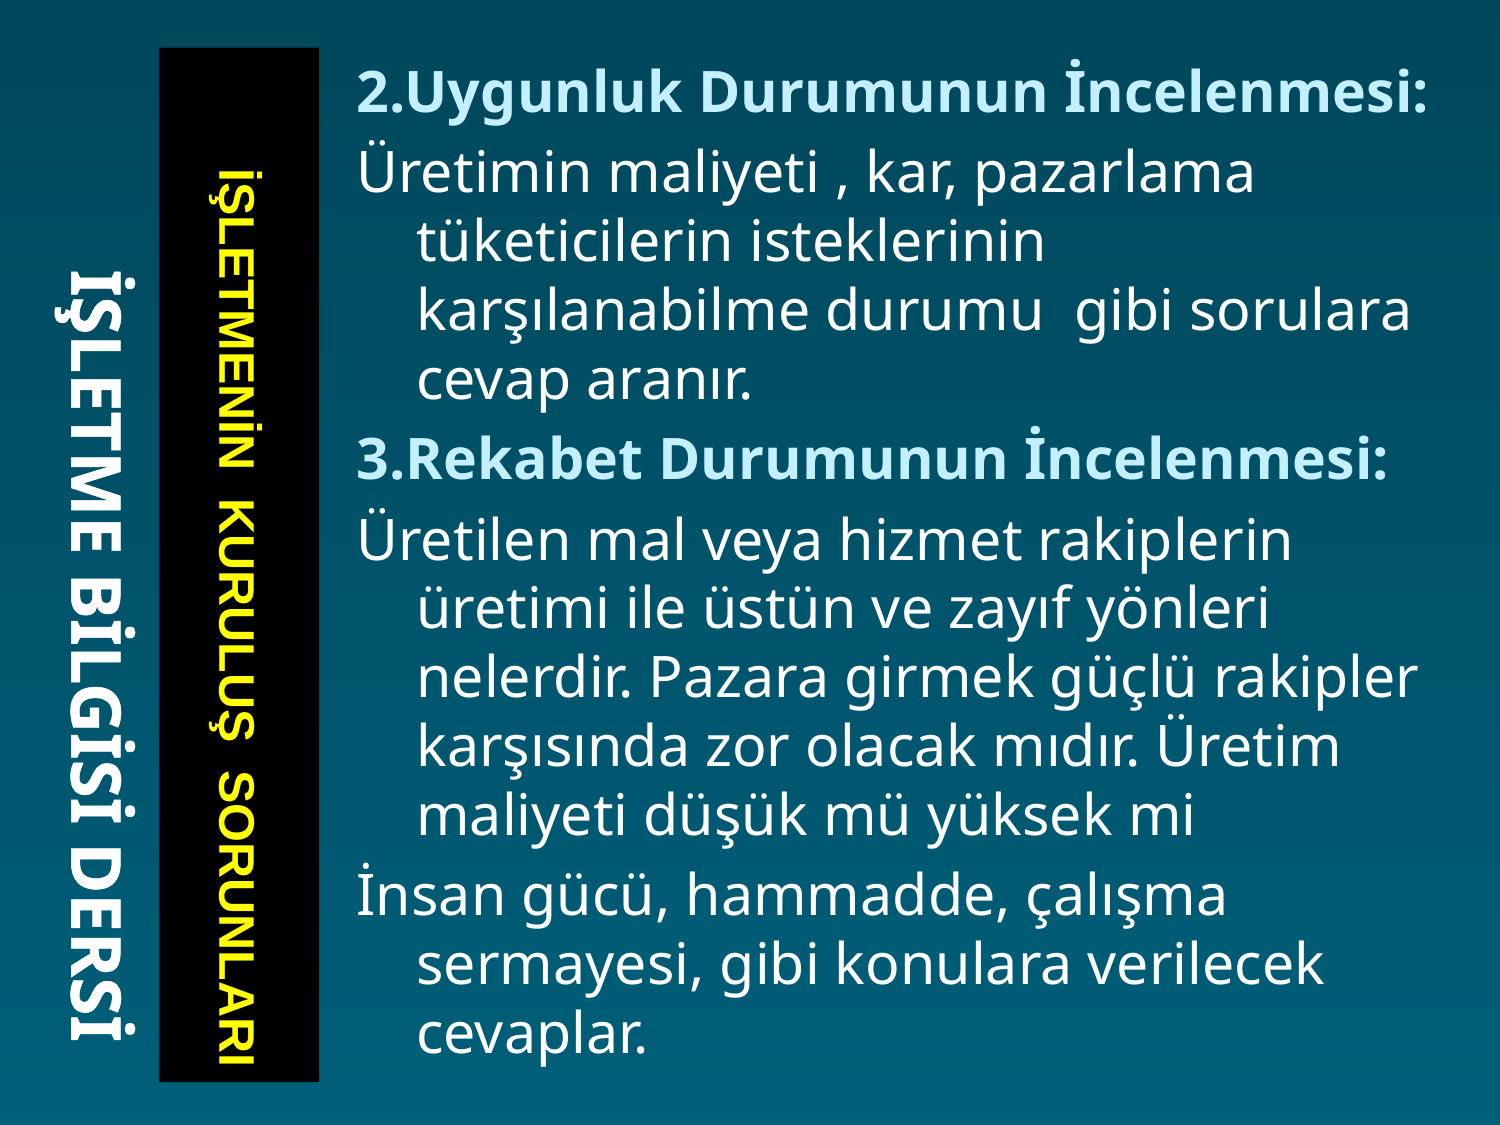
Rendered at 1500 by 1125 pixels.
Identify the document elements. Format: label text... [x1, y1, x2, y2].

list İŞLETMENİN KURULUŞ SORUNLARI [158, 47, 320, 1083]
title İŞLETME BİLGİSİ DERSİ [40, 47, 148, 1058]
list 2.Uygunluk Durumunun İncelenmesi: Üretimin maliyeti , kar, pazarlama tüketicilerin isteklerinin karşılanabilme durumu gibi sorulara cevap aranır. 3.Rekabet Durumunun İncelenmesi: Üretilen mal veya hizmet rakiplerin üretimi ile üstün ve zayıf yönleri nelerdir. Pazara girmek güçlü rakipler karşısında zor olacak mıdır. Üretim maliyeti düşük mü yüksek mi İnsan gücü, hammadde, çalışma sermayesi, gibi konulara verilecek cevaplar. [331, 47, 1457, 1083]
